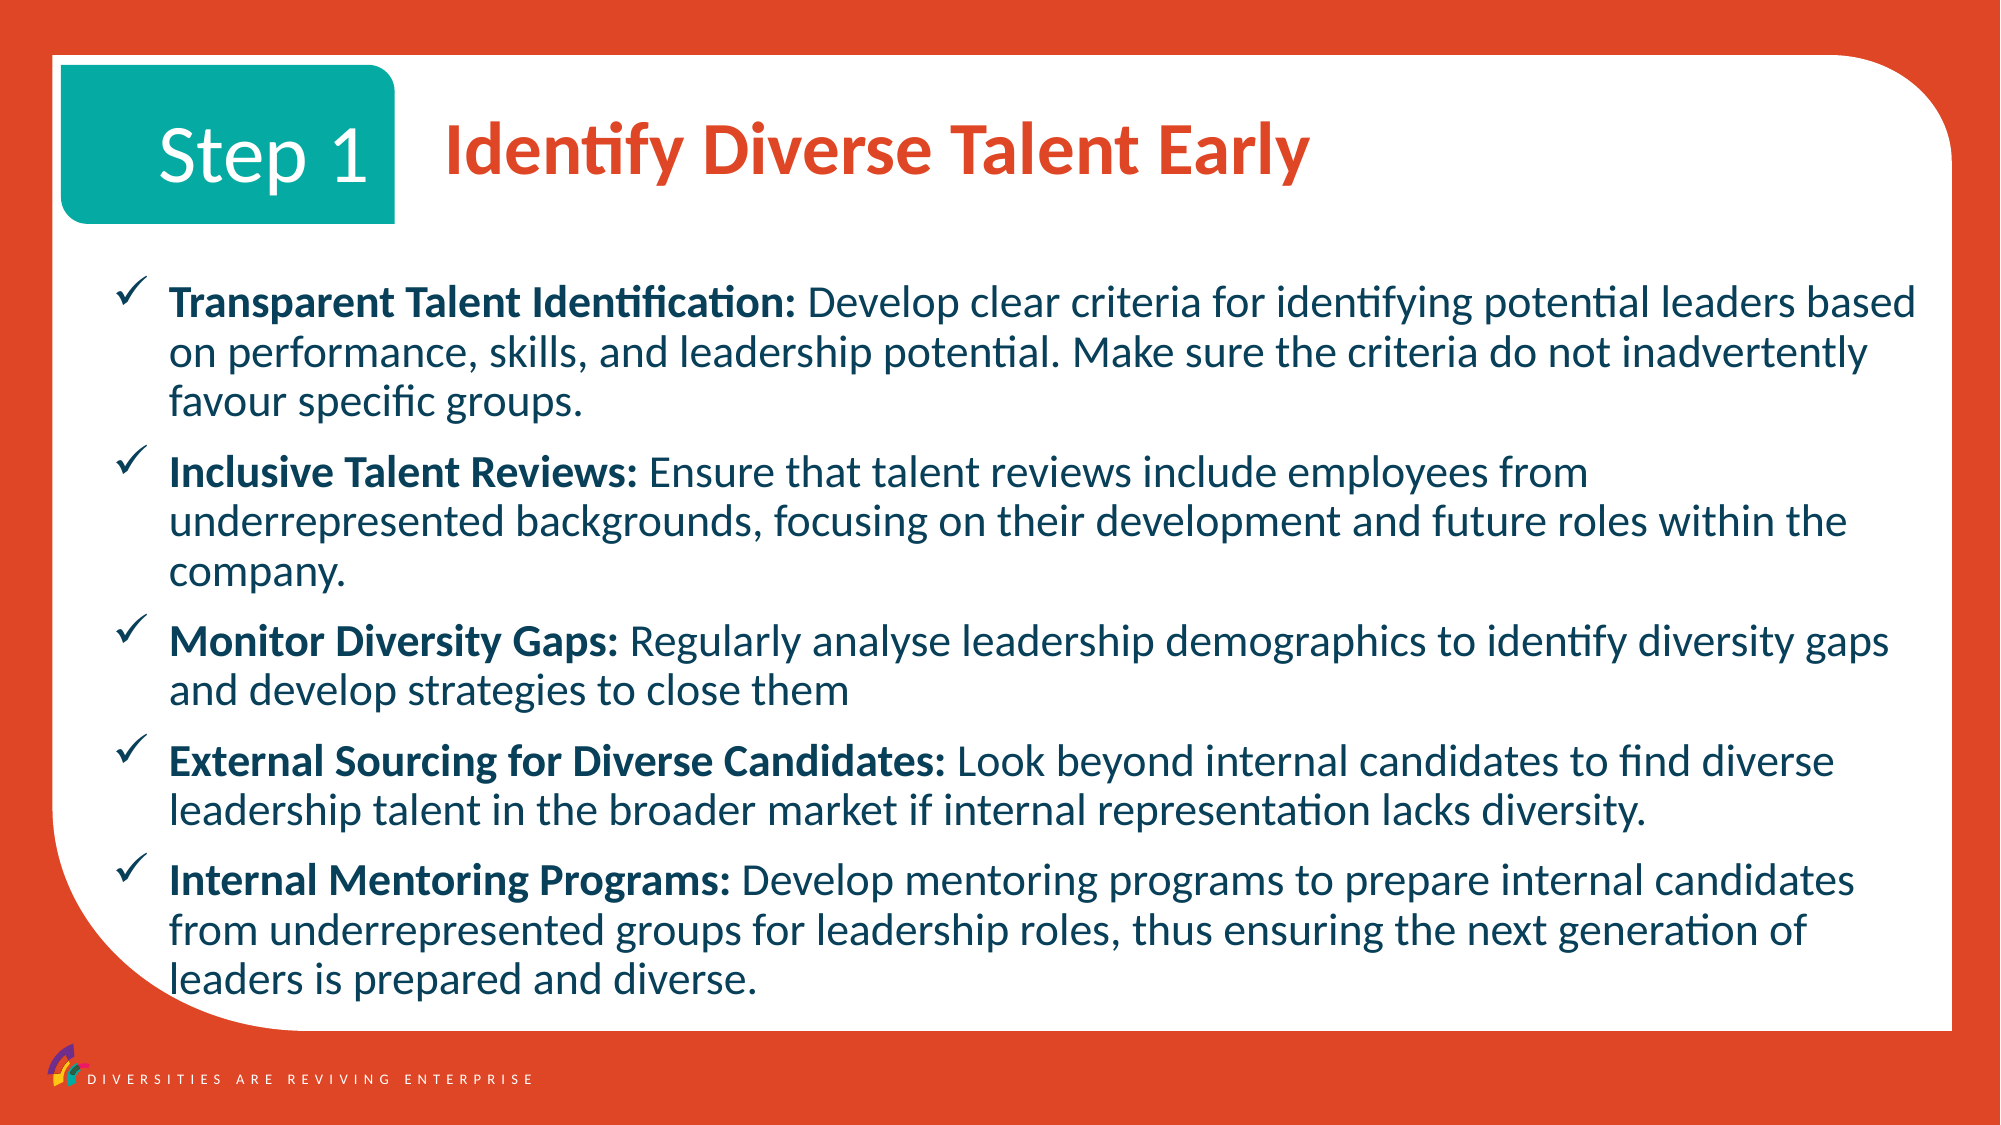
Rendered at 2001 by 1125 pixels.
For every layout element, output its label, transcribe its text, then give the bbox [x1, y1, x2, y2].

text_box [64, 69, 396, 225]
text_box Step 1 [15, 56, 385, 213]
list Transparent Talent Identification: Develop clear criteria for identifying potential leaders based on performance, skills, and leadership potential. Make sure the criteria do not inadvertently favour specific groups. Inclusive Talent Reviews: Ensure that talent reviews include employees from underrepresented backgrounds, focusing on their development and future roles within the company. Monitor Diversity Gaps: Regularly analyse leadership demographics to identify diversity gaps and develop strategies to close them External Sourcing for Diverse Candidates: Look beyond internal candidates to find diverse leadership talent in the broader market if internal representation lacks diversity. Internal Mentoring Programs: Develop mentoring programs to prepare internal candidates from underrepresented groups for leadership roles, thus ensuring the next generation of leaders is prepared and diverse. [97, 271, 1933, 903]
list Identify Diverse Talent Early [429, 84, 2000, 216]
